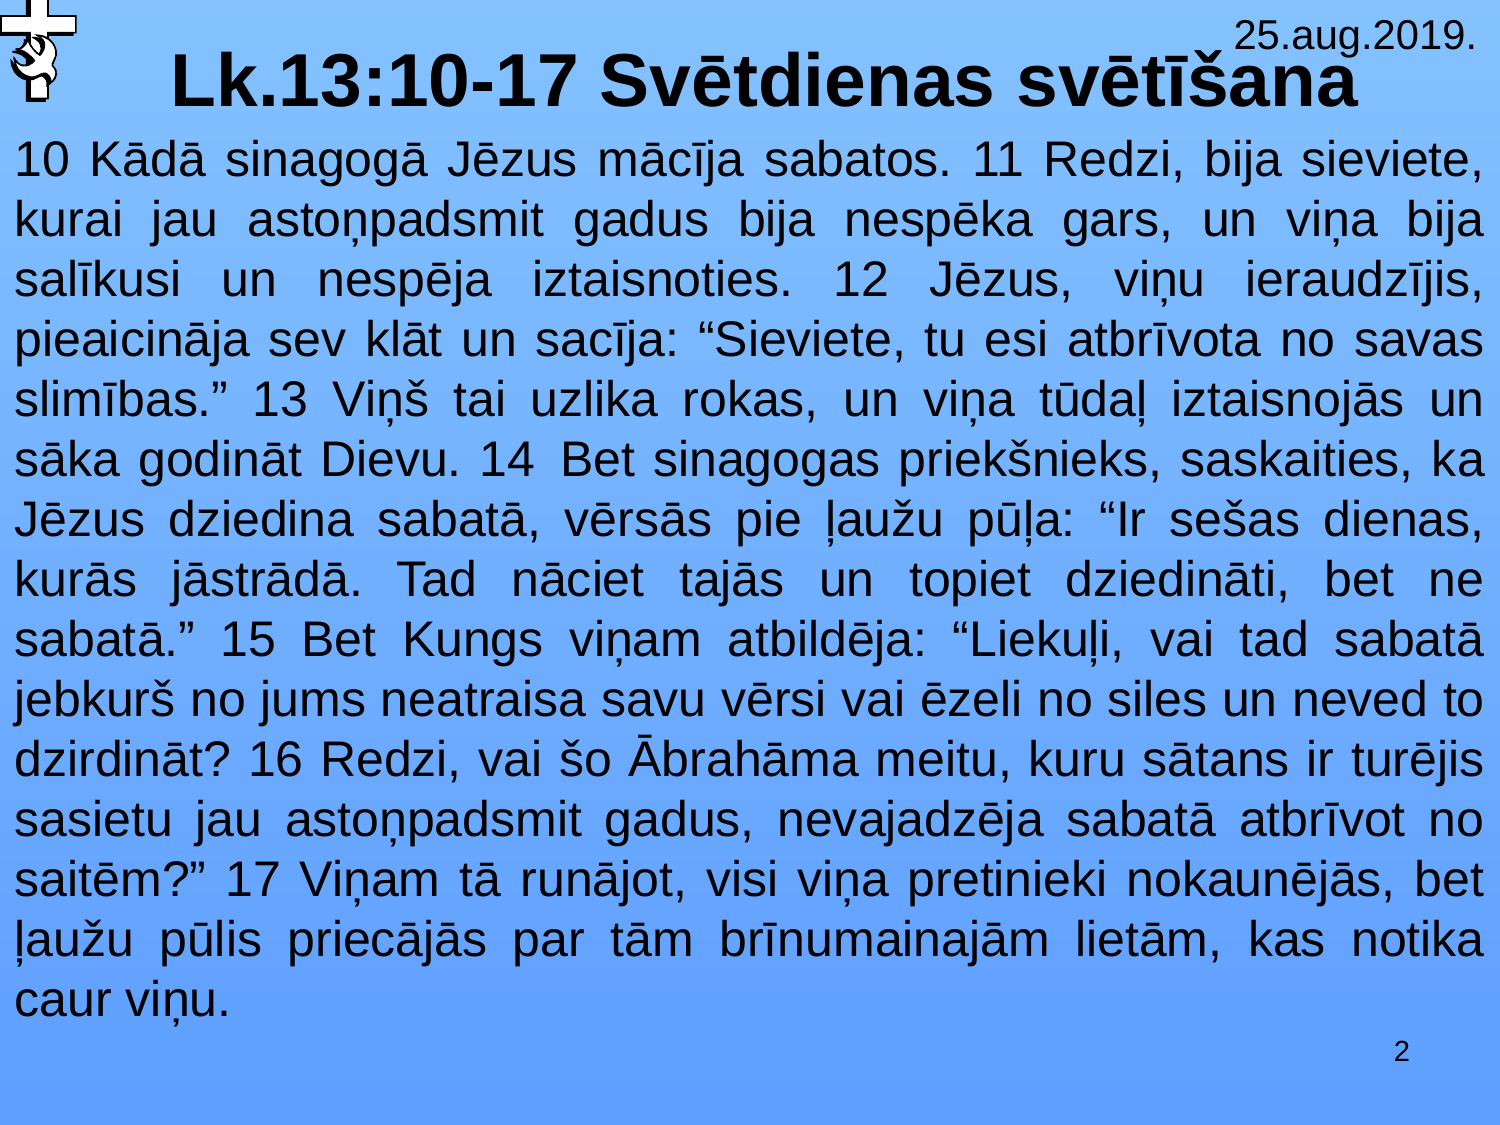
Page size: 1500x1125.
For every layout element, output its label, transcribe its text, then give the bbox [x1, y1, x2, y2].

title Lk.13:10-17 Svētdienas svētīšana [29, 0, 1500, 118]
picture [0, 0, 77, 103]
text_box 10 Kādā sinagogā Jēzus mācīja sabatos. 11 Redzi, bija sieviete, kurai jau astoņpadsmit gadus bija nespēka gars, un viņa bija salīkusi un nespēja iztaisnoties. 12 Jēzus, viņu ieraudzījis, pieaicināja sev klāt un sacīja: “Sieviete, tu esi atbrīvota no savas slimības.” 13 Viņš tai uzlika rokas, un viņa tūdaļ iztaisnojās un sāka godināt Dievu. 14 Bet sinagogas priekšnieks, saskaities, ka Jēzus dziedina sabatā, vērsās pie ļaužu pūļa: “Ir sešas dienas, kurās jāstrādā. Tad nāciet tajās un topiet dziedināti, bet ne sabatā.” 15 Bet Kungs viņam atbildēja: “Liekuļi, vai tad sabatā jebkurš no jums neatraisa savu vērsi vai ēzeli no siles un neved to dzirdināt? 16 Redzi, vai šo Ābrahāma meitu, kuru sātans ir turējis sasietu jau astoņpadsmit gadus, nevajadzēja sabatā atbrīvot no saitēm?” 17 Viņam tā runājot, visi viņa pretinieki nokaunējās, bet ļaužu pūlis priecājās par tām brīnumainajām lietām, kas notika caur viņu. [0, 118, 1500, 1034]
text_box 25.aug.2019. [1218, 0, 1500, 65]
slide_number 2 [1074, 1034, 1426, 1103]
